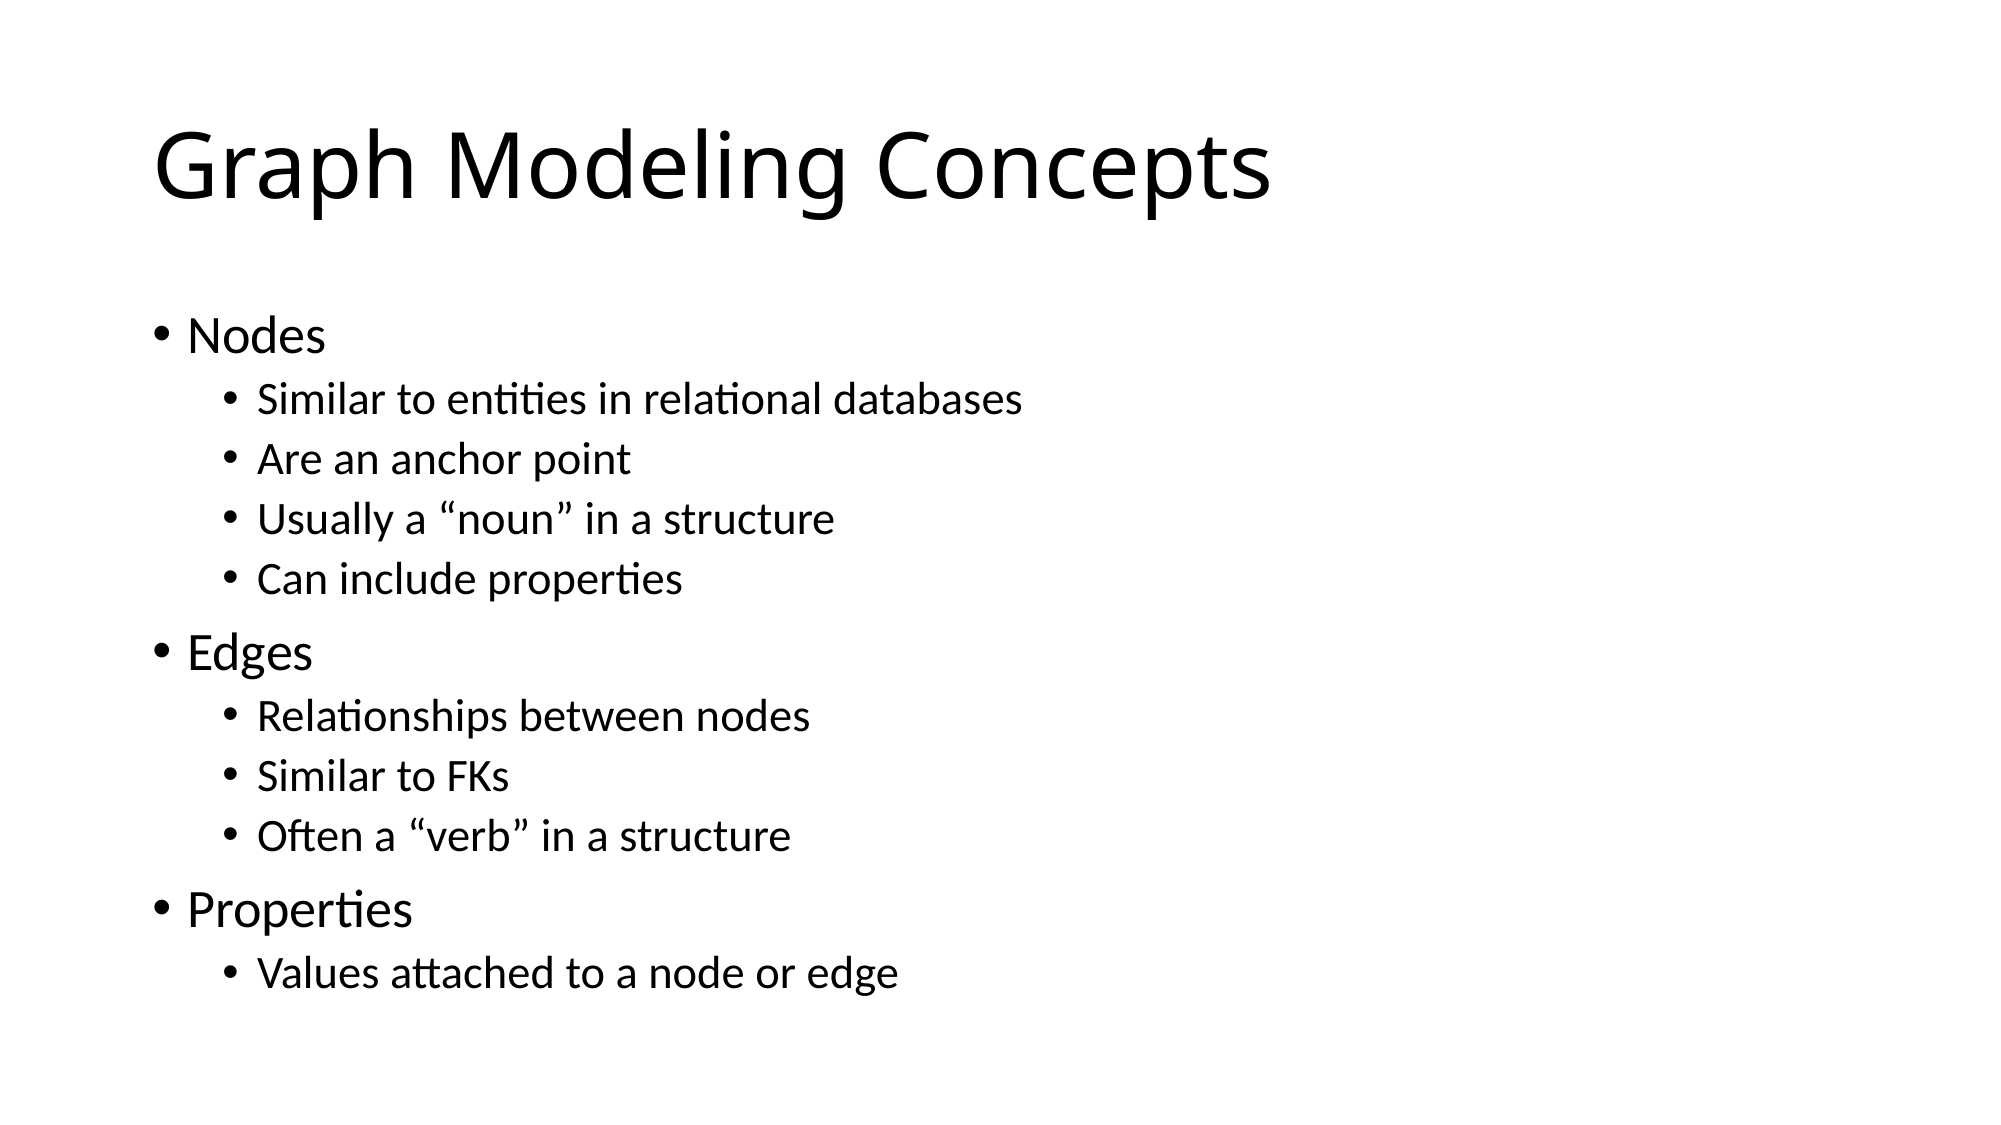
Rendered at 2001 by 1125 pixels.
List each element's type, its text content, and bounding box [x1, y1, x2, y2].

title Graph Modeling Concepts [137, 59, 1863, 278]
list Nodes Similar to entities in relational databases Are an anchor point Usually a “noun” in a structure Can include properties Edges Relationships between nodes Similar to FKs Often a “verb” in a structure Properties Values attached to a node or edge [137, 299, 1863, 1014]
